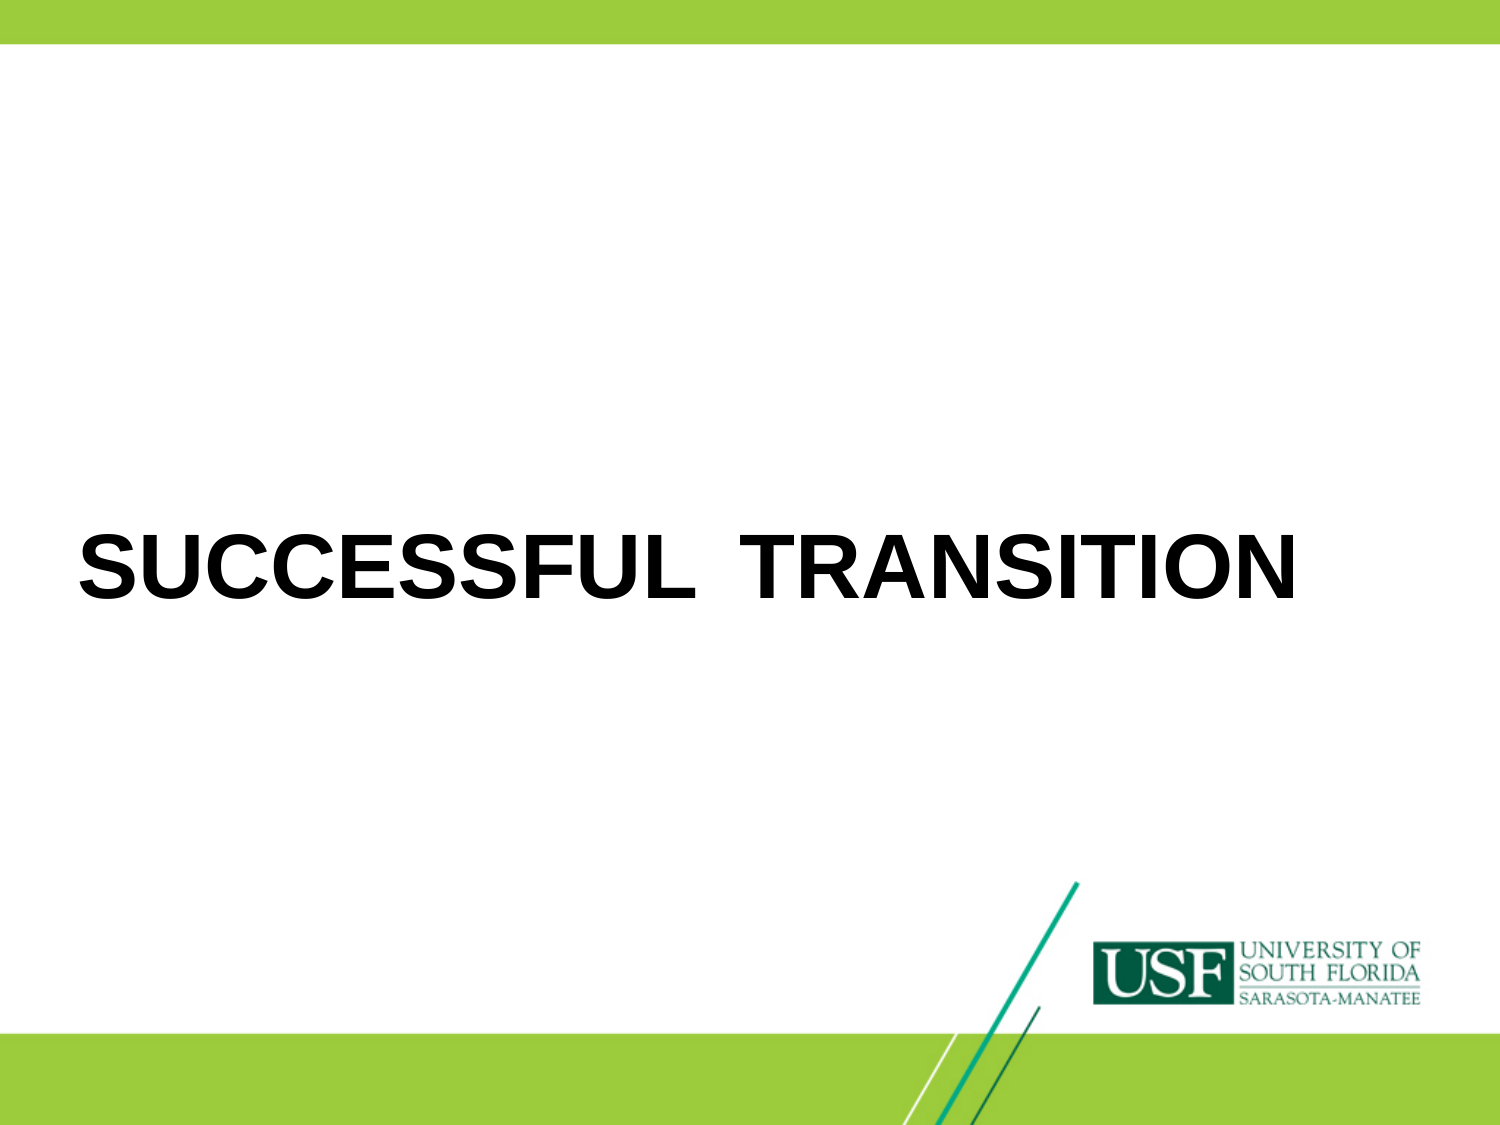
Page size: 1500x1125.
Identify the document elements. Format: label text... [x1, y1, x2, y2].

text_box SUCCESSFUL [62, 499, 725, 625]
picture [0, 0, 1500, 1125]
text_box TRANSITION [725, 499, 1425, 625]
